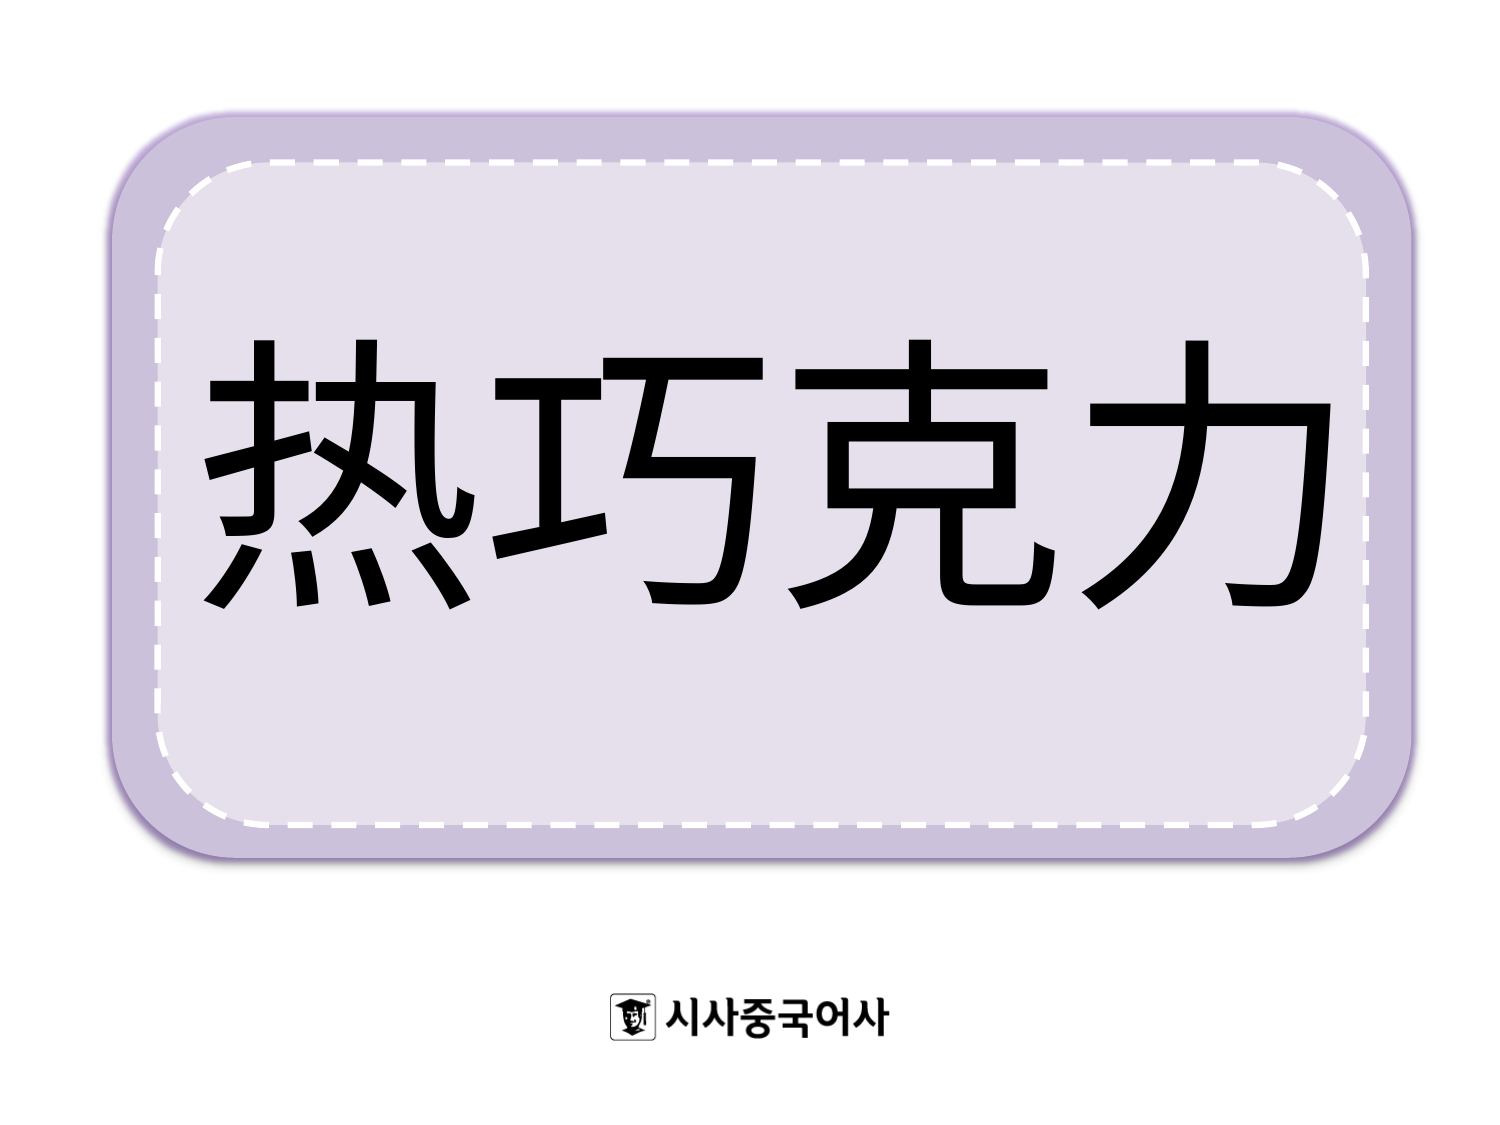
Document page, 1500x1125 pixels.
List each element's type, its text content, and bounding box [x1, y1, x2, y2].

text_box [165, 125, 1374, 788]
picture [602, 987, 898, 1047]
text_box 热巧克力 [171, 137, 1380, 800]
